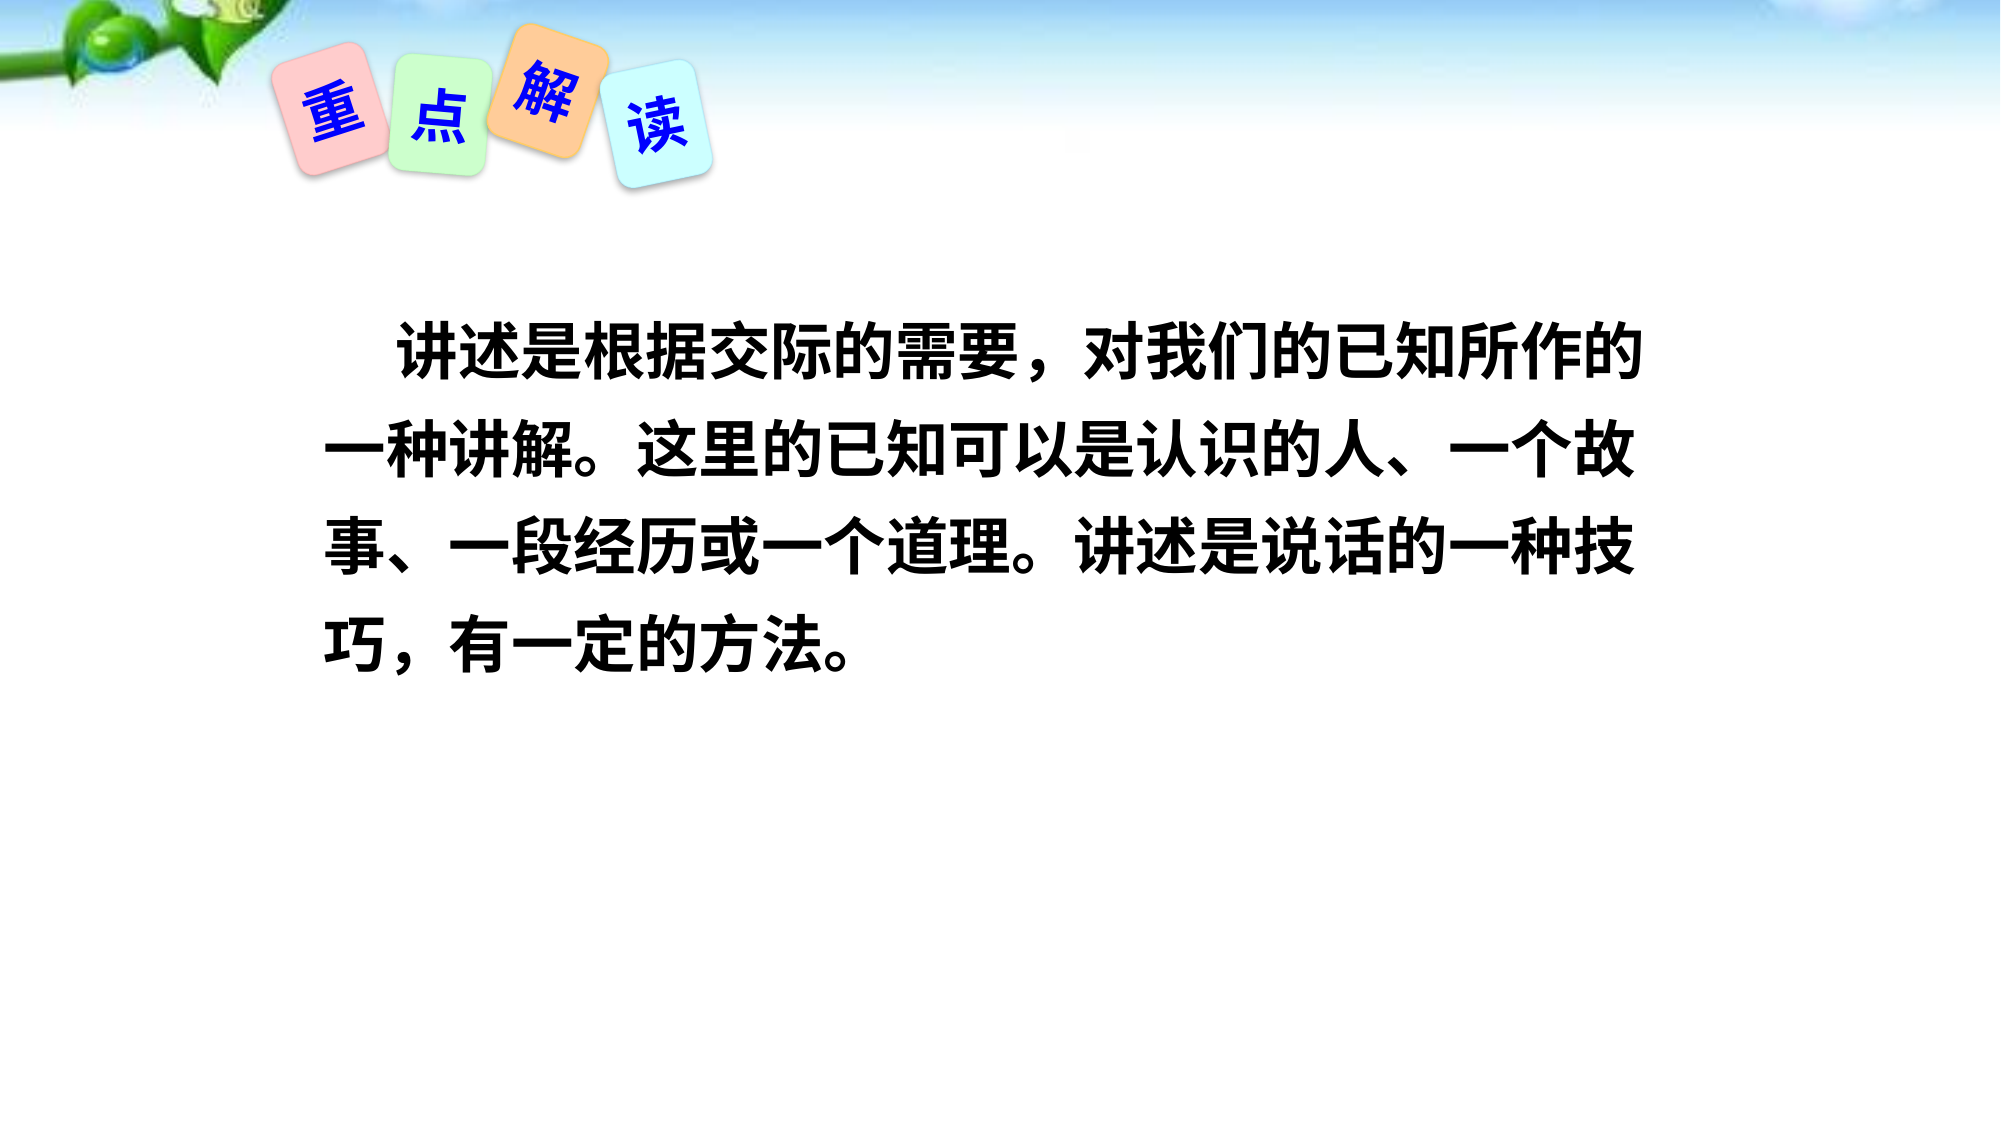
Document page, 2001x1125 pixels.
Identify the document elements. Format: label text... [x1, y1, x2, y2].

picture [0, 0, 2001, 1125]
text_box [282, 31, 705, 183]
text_box 讲述是根据交际的需要，对我们的已知所作的一种讲解。这里的已知可以是认识的人、一个故事、一段经历或一个道理。讲述是说话的一种技巧，有一定的方法。 [309, 282, 1694, 687]
